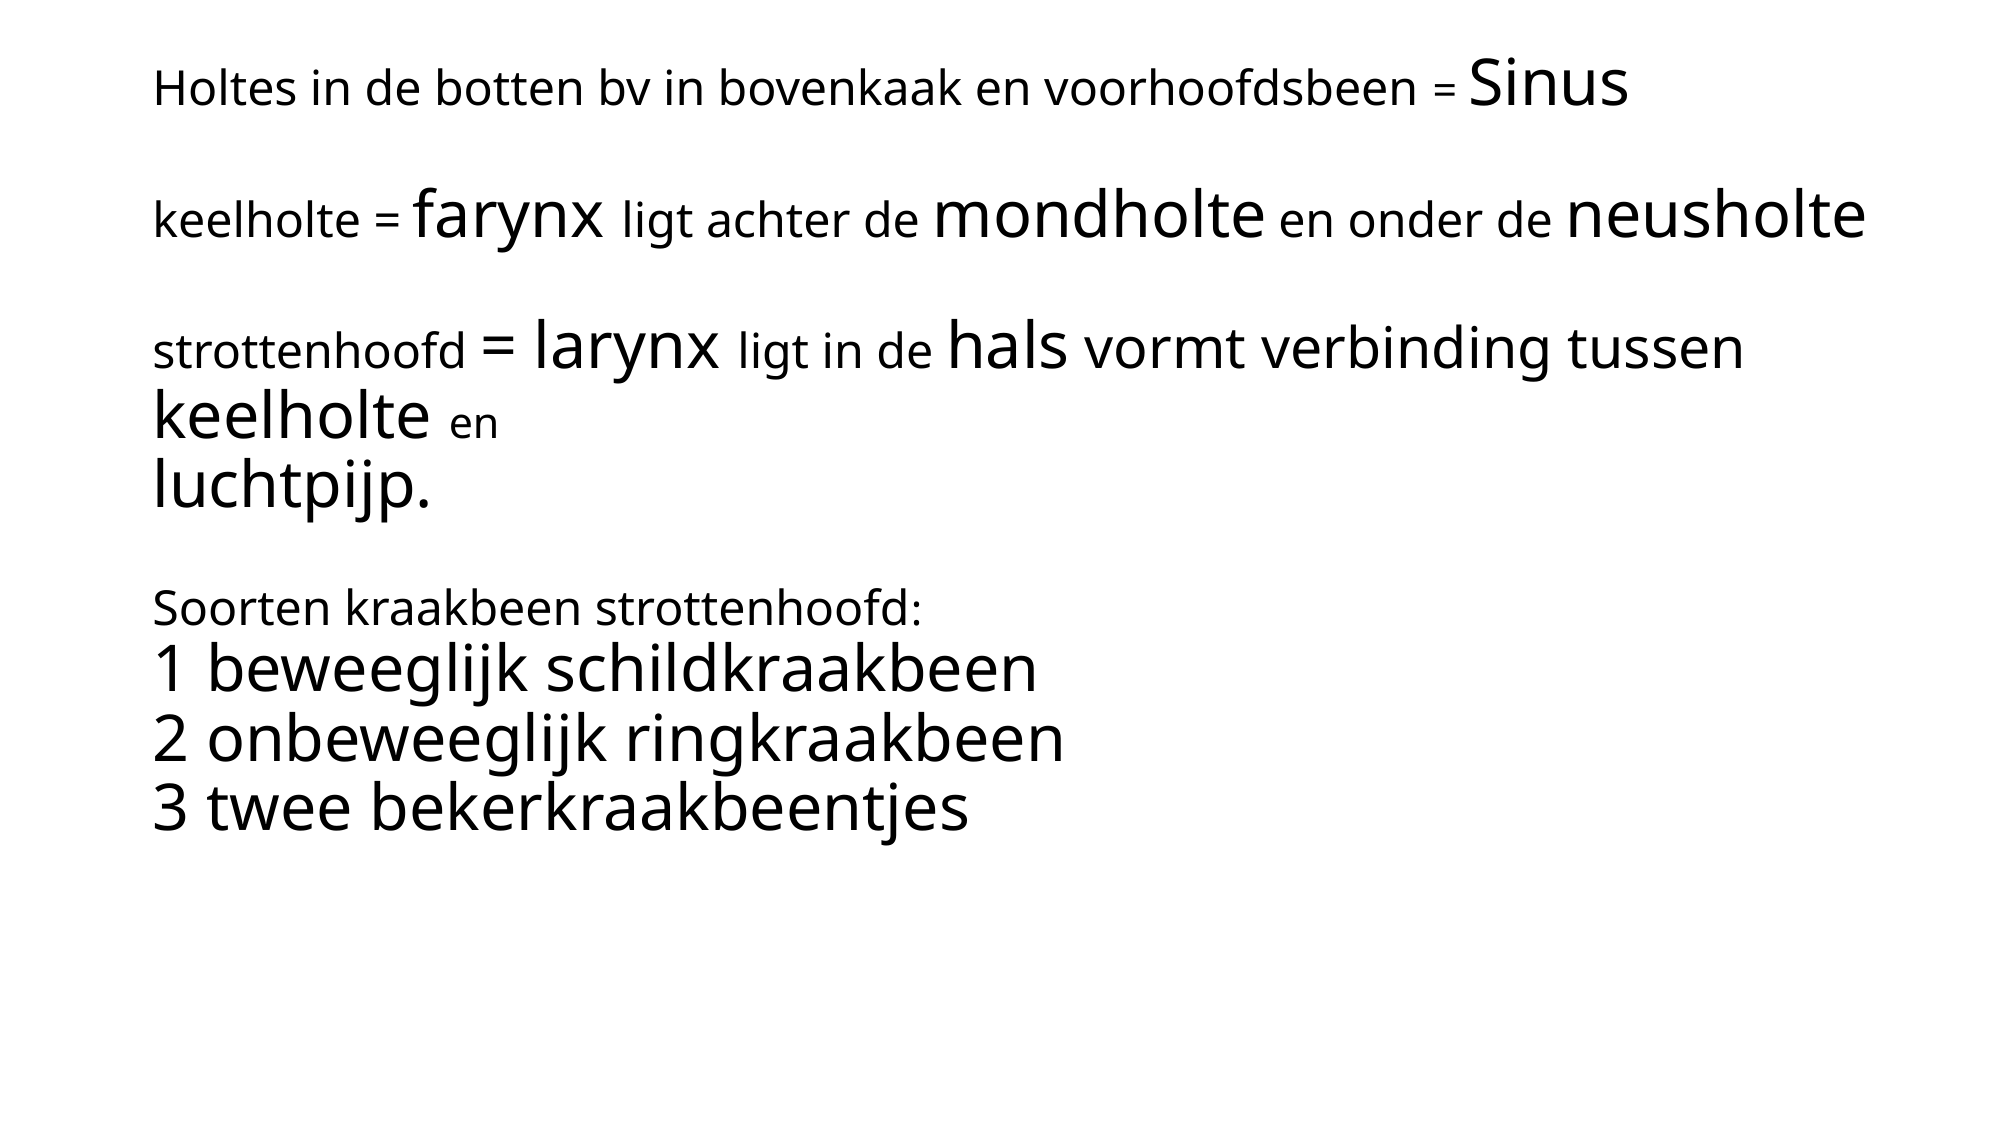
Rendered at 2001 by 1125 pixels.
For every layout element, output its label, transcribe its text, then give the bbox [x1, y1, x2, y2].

title Holtes in de botten bv in bovenkaak en voorhoofdsbeen = Sinus keelholte = farynx ligt achter de mondholte en onder de neusholte strottenhoofd = larynx ligt in de hals vormt verbinding tussen keelholte en luchtpijp. Soorten kraakbeen strottenhoofd: 1 beweeglijk schildkraakbeen 2 onbeweeglijk ringkraakbeen 3 twee bekerkraakbeentjes [137, 33, 1905, 1084]
